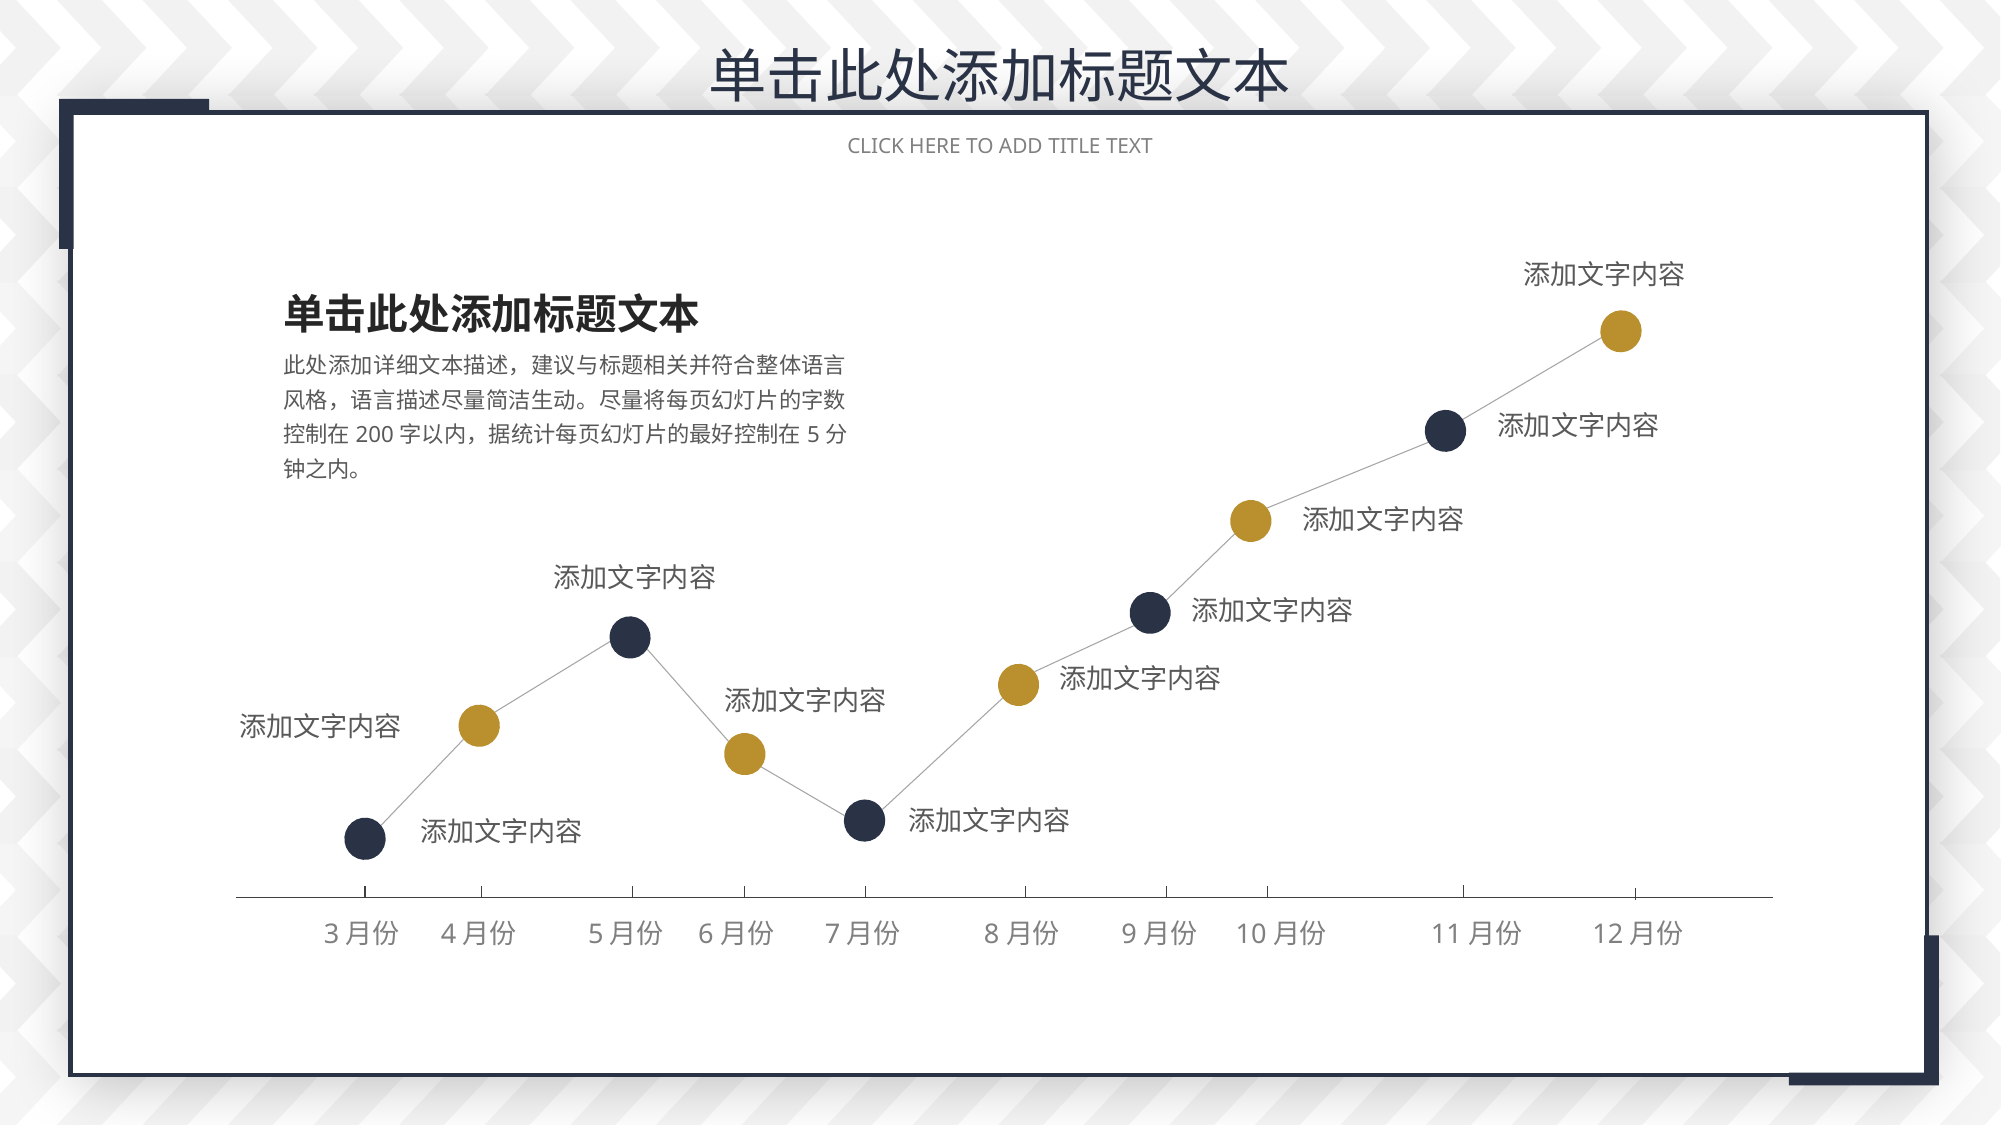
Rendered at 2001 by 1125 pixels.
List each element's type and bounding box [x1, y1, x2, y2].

text_box [283, 287, 848, 484]
text_box [609, 18, 1391, 163]
text_box [227, 251, 1773, 955]
